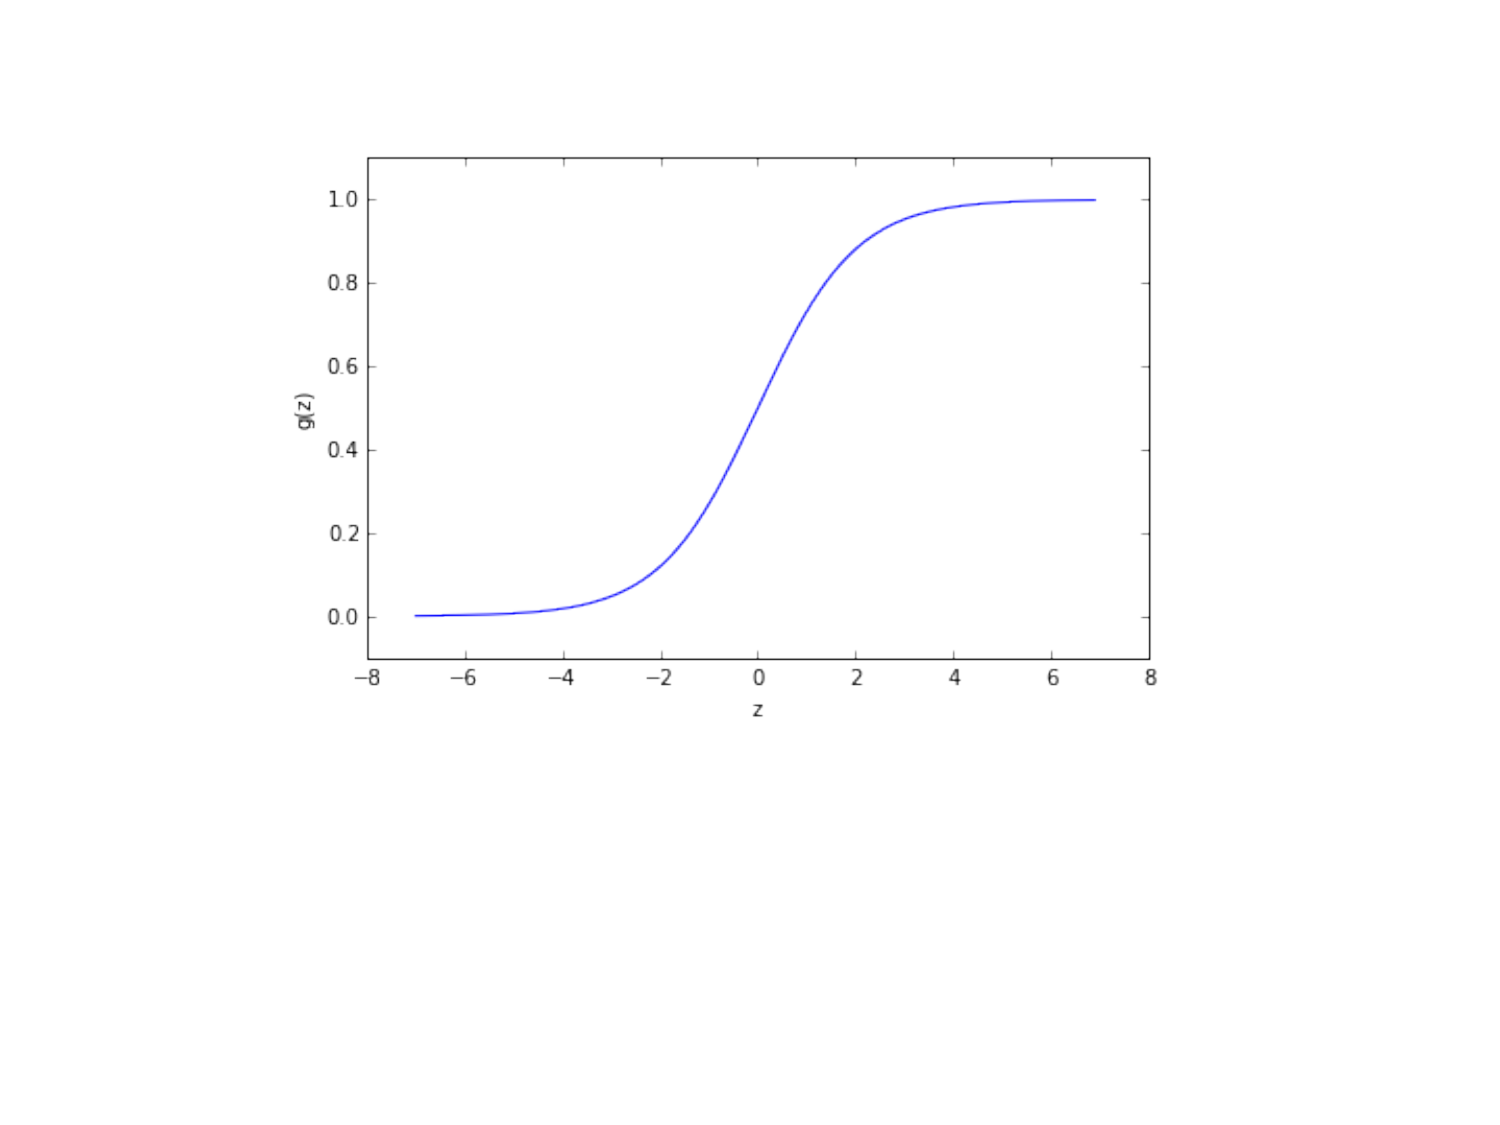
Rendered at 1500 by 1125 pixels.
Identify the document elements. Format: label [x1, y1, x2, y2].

picture [282, 145, 1169, 734]
